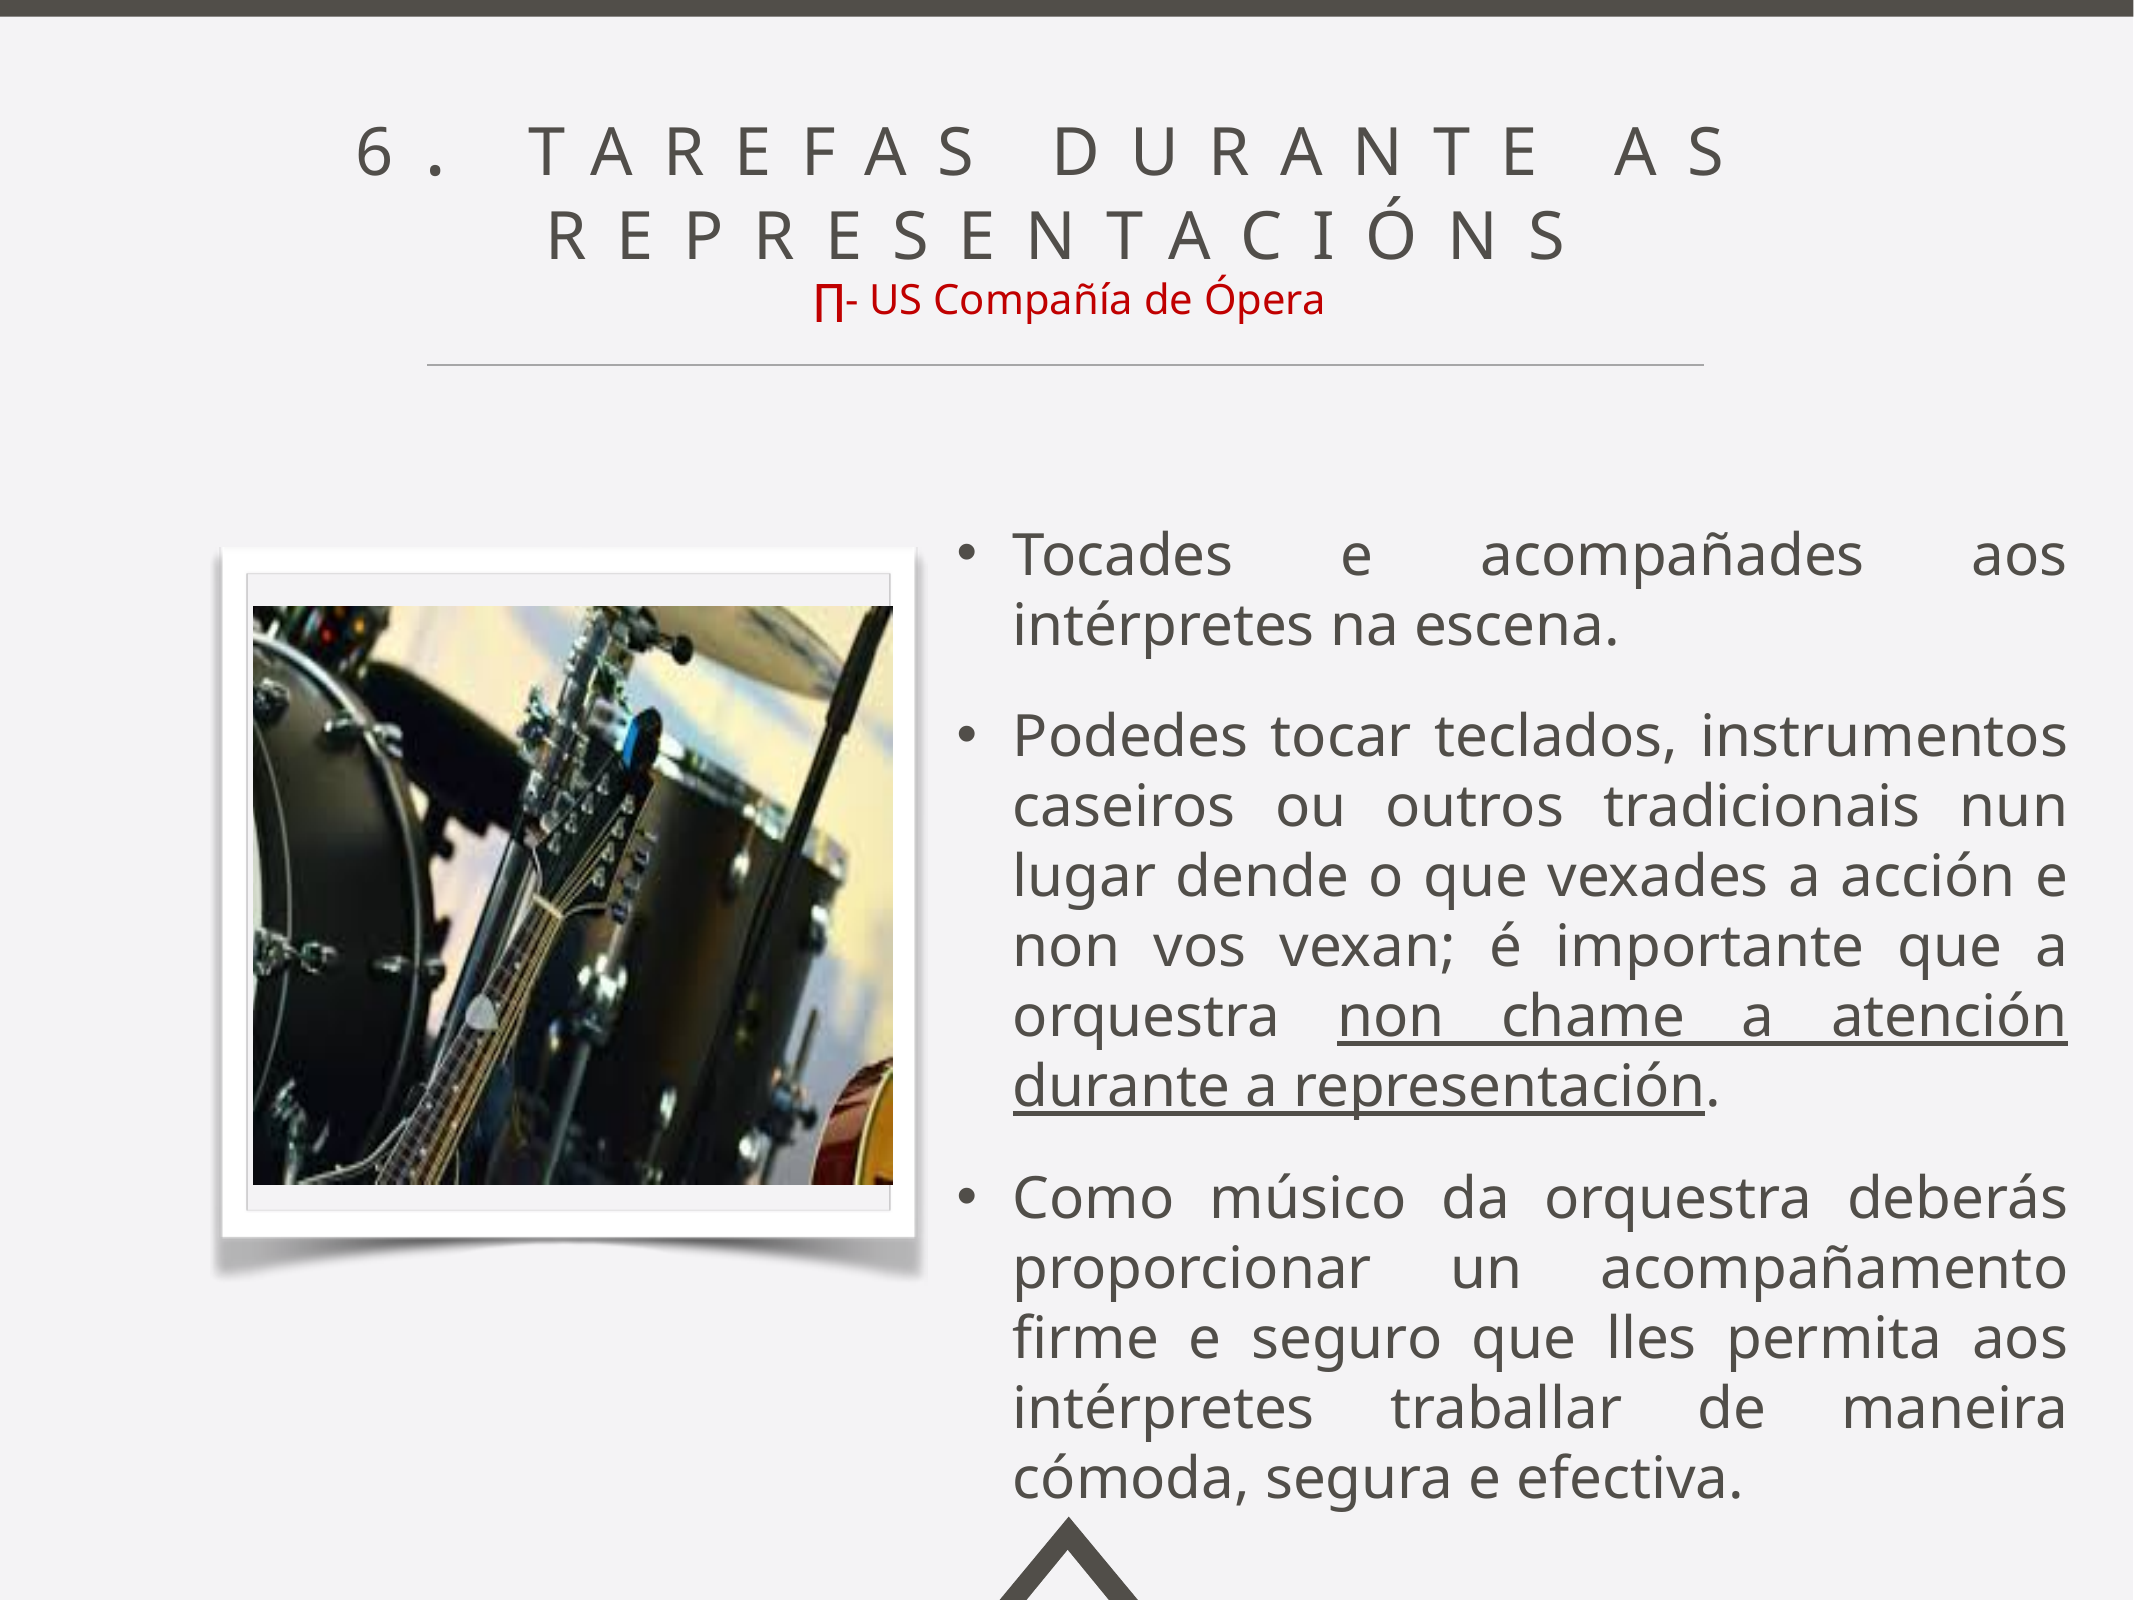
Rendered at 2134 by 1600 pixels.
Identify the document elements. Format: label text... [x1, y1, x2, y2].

picture [210, 547, 928, 1286]
title 6. tarefas durante as representacións [42, 79, 2069, 273]
list Tocades e acompañades aos intérpretes na escena. Podedes tocar teclados, instrumentos caseiros ou outros tradicionais nun lugar dende o que vexades a acción e non vos vexan; é importante que a orquestra non chame a atención durante a representación. Como músico da orquestra deberás proporcionar un acompañamento firme e seguro que lles permita aos intérpretes traballar de maneira cómoda, segura e efectiva. [956, 516, 2069, 1531]
list ∏- US Compañía de Ópera [429, 271, 1710, 340]
